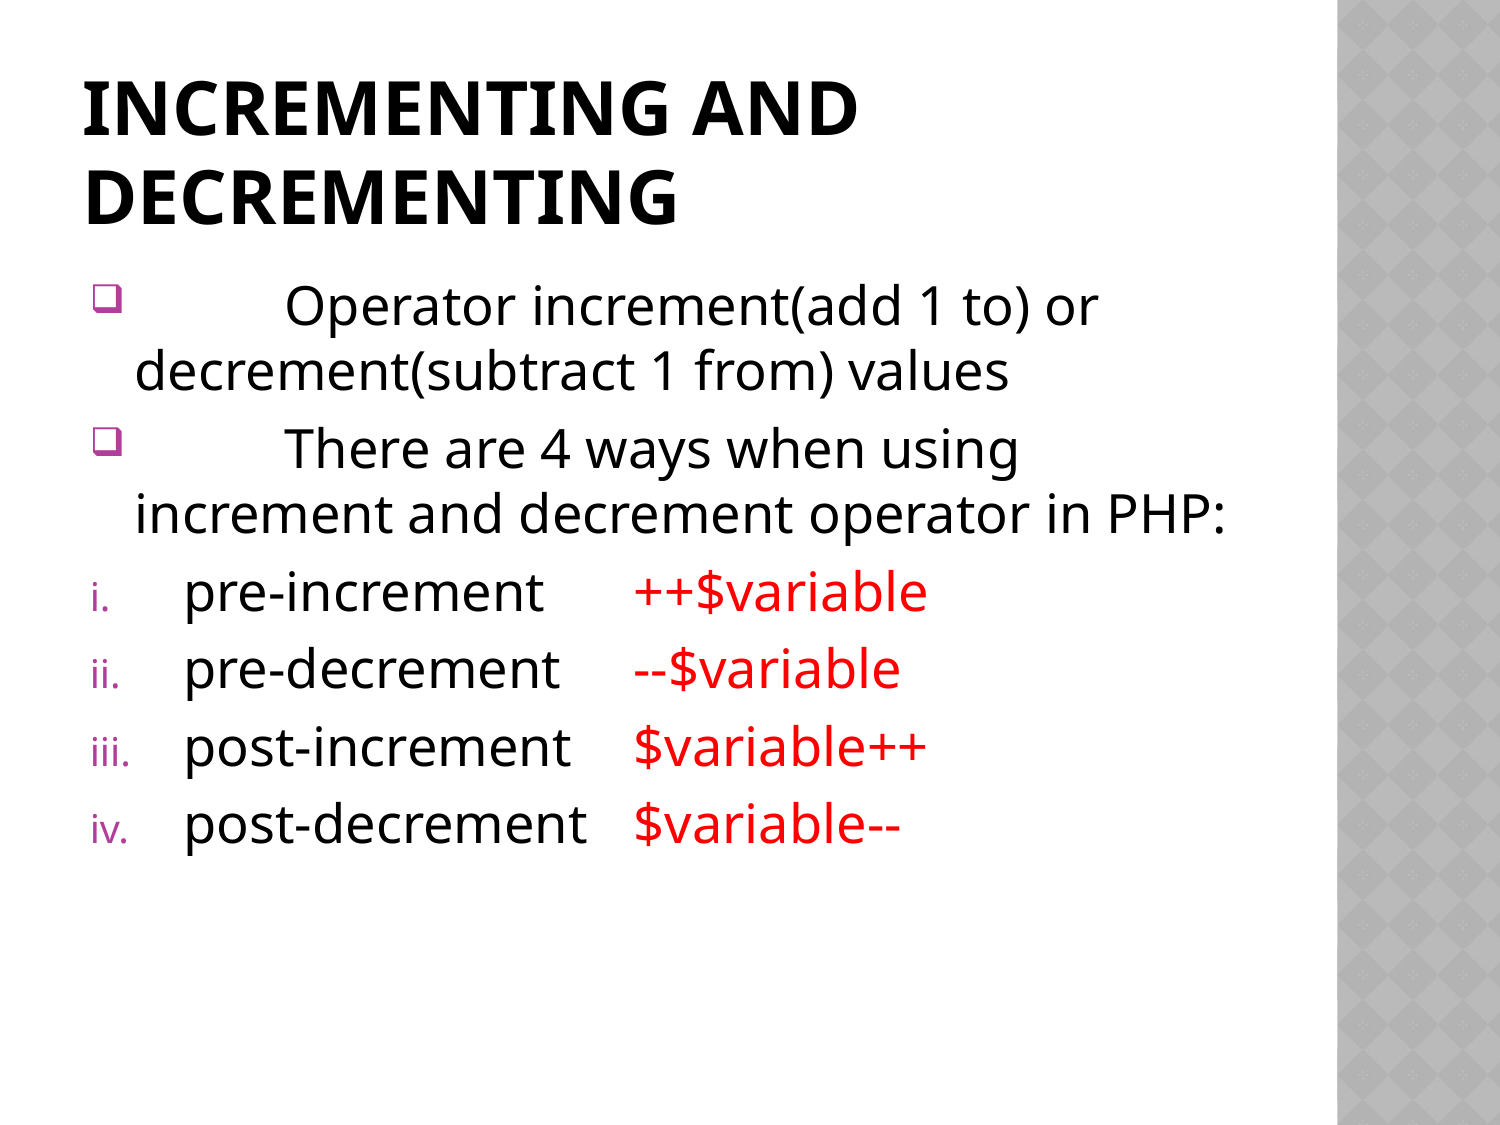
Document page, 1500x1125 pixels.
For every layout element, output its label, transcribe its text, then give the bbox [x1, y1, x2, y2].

list Operator increment(add 1 to) or decrement(subtract 1 from) values There are 4 ways when using increment and decrement operator in PHP: pre-increment ++$variable pre-decrement --$variable post-increment $variable++ post-decrement $variable-- [75, 264, 1263, 1059]
title Incrementing And Decrementing [75, 52, 1263, 240]
